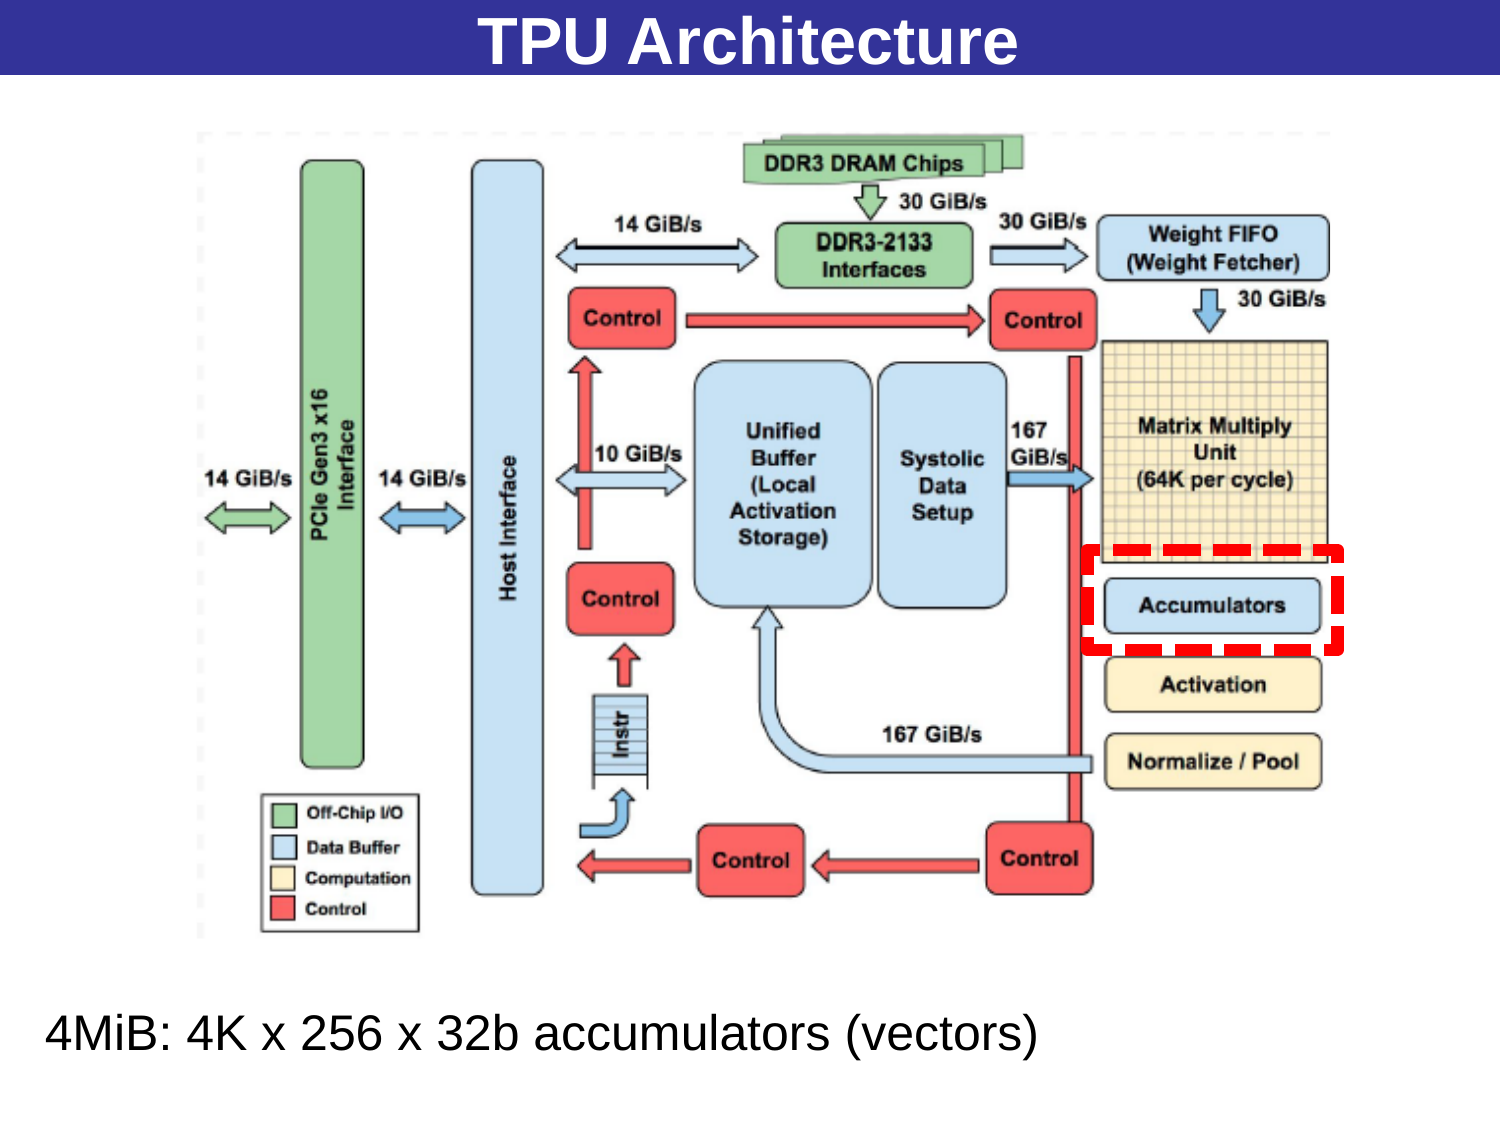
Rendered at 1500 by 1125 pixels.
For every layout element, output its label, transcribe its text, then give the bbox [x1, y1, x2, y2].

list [162, 99, 1331, 988]
text_box 4MiB: 4K x 256 x 32b accumulators (vectors) [30, 992, 1055, 1068]
title TPU Architecture [0, 0, 1500, 75]
